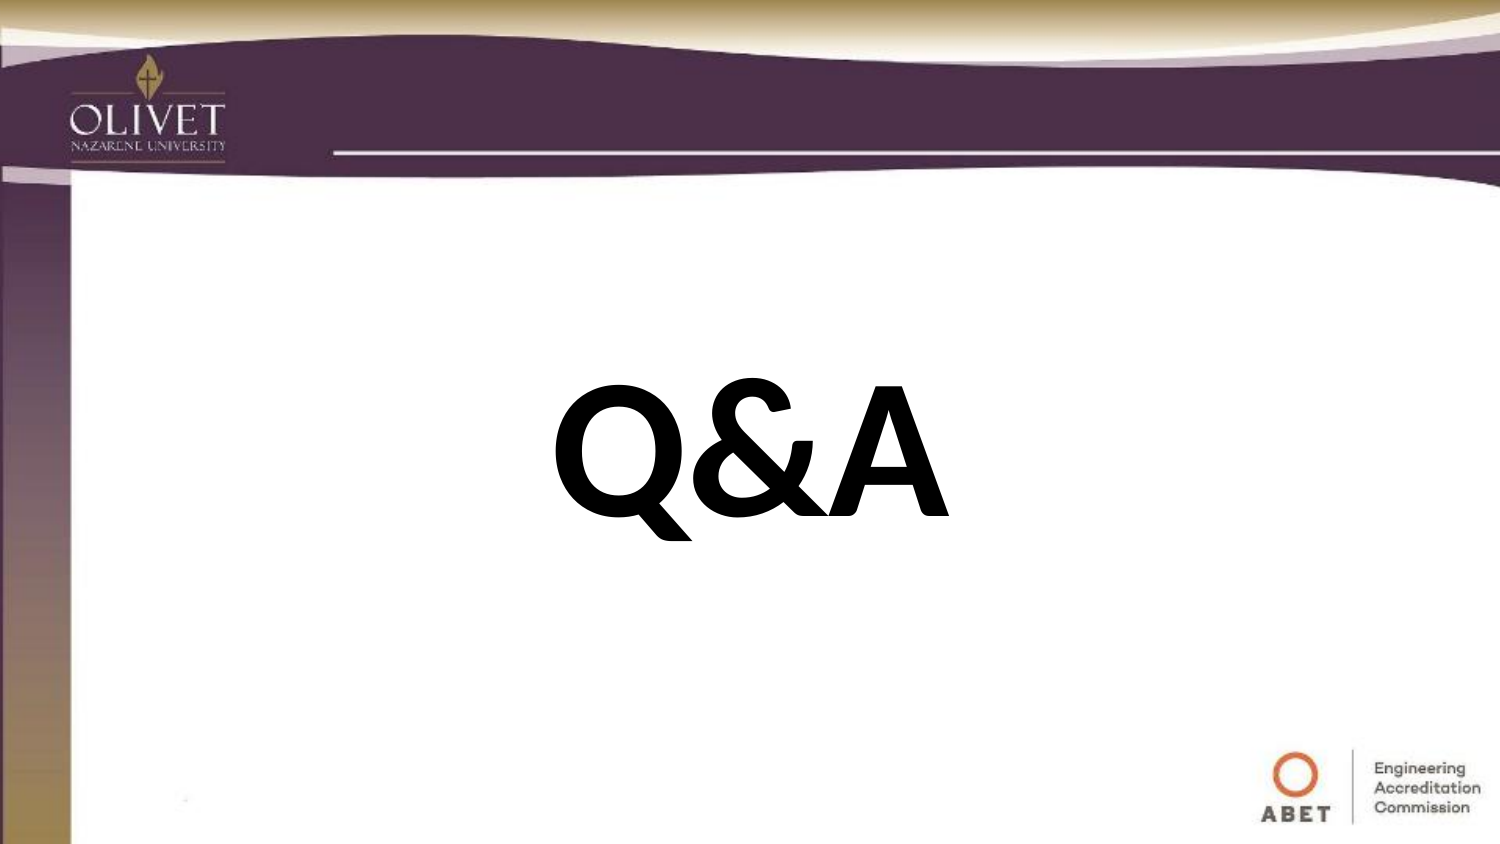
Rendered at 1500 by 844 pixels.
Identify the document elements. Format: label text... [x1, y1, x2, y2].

picture [0, 0, 1500, 844]
title Q&A [217, 318, 1283, 585]
